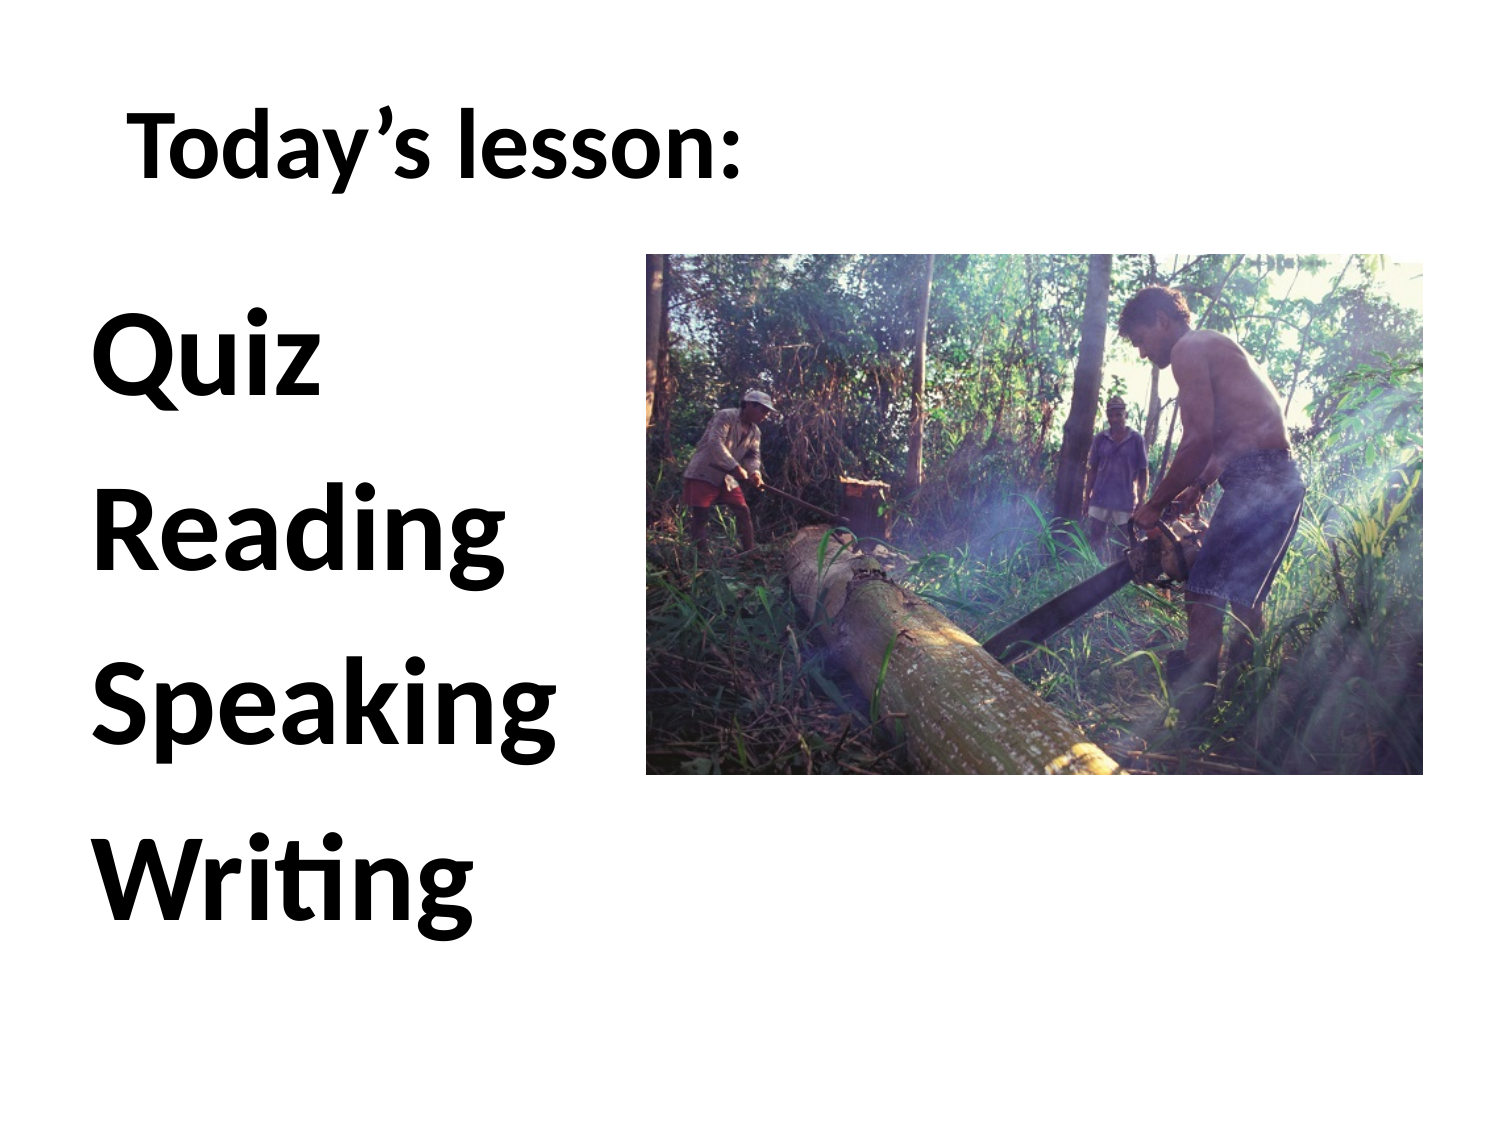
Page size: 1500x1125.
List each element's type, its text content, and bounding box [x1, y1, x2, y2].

picture [646, 254, 1423, 776]
list Quiz Reading Speaking Writing [75, 262, 1425, 1005]
title Today’s lesson: [75, 45, 798, 233]
